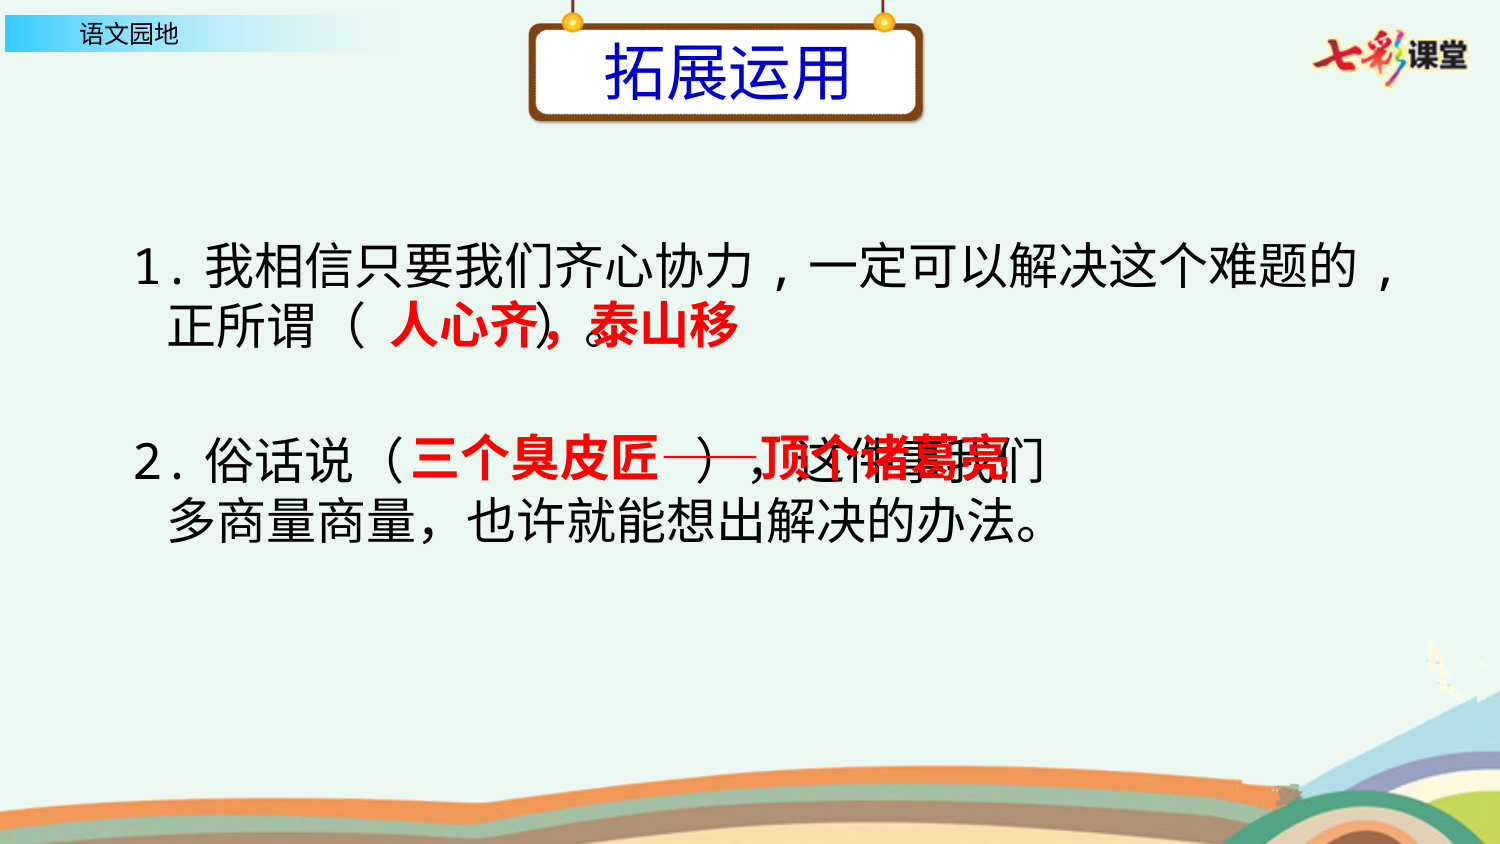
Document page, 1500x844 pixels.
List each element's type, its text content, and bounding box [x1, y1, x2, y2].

text_box 2.俗话说（ ），这件事我们 多商量商量，也许就能想出解决的办法。 [117, 421, 1403, 617]
picture [527, 0, 926, 126]
text_box 人心齐，泰山移 [374, 285, 755, 361]
picture [1308, 14, 1477, 95]
text_box 三个臭皮匠——顶个诸葛亮 [395, 419, 1026, 495]
picture [0, 572, 1500, 844]
text_box 1.我相信只要我们齐心协力,一定可以解决这个难题的, 正所谓（ ）。 [117, 226, 1500, 362]
